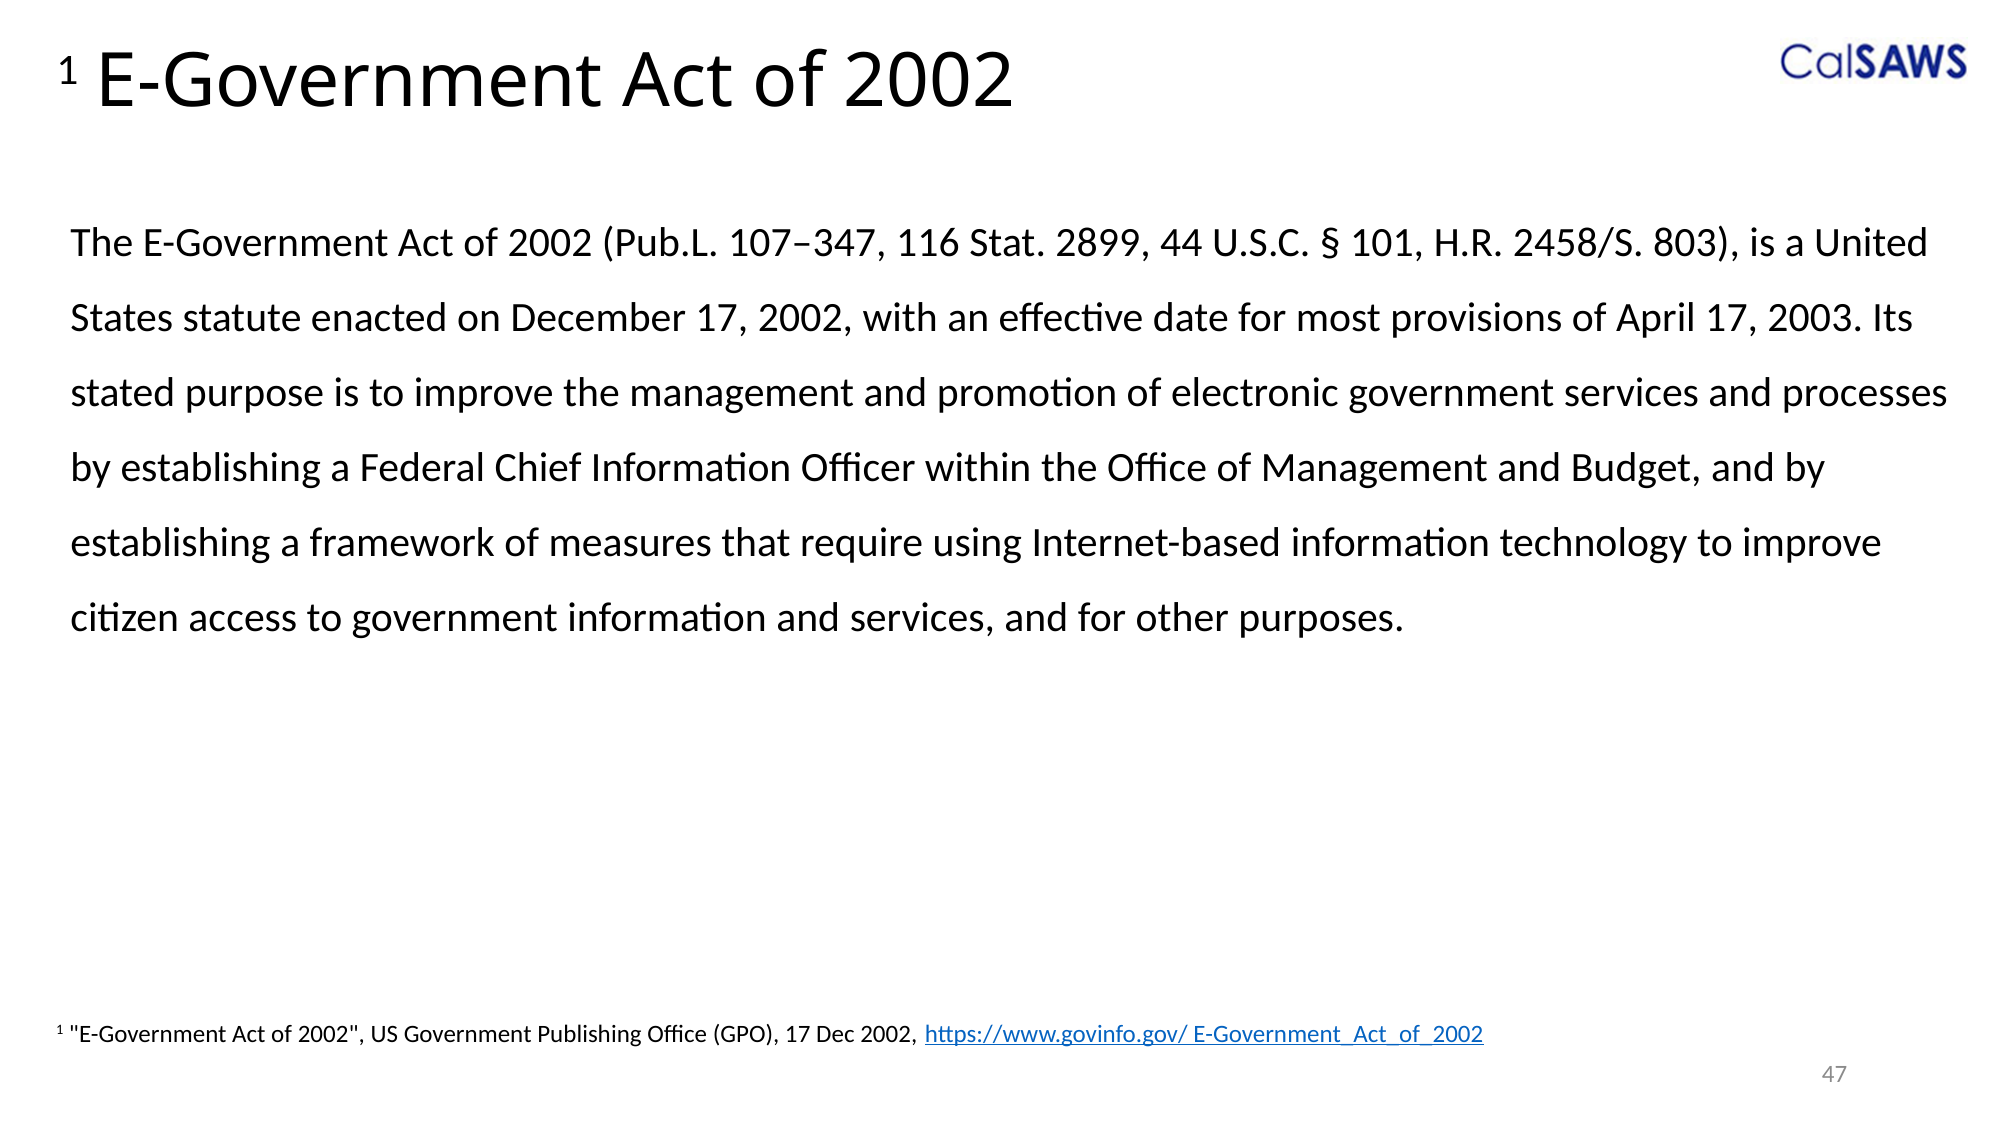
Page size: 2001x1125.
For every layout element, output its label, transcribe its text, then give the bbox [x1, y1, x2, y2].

slide_number 47 [1412, 1042, 1863, 1103]
title 1 E-Government Act of 2002 [41, 34, 1970, 155]
picture [1780, 37, 1968, 84]
list The E-Government Act of 2002 (Pub.L. 107–347, 116 Stat. 2899, 44 U.S.C. § 101, H.R. 2458/S. 803), is a United States statute enacted on December 17, 2002, with an effective date for most provisions of April 17, 2003. Its stated purpose is to improve the management and promotion of electronic government services and processes by establishing a Federal Chief Information Officer within the Office of Management and Budget, and by establishing a framework of measures that require using Internet-based information technology to improve citizen access to government information and services, and for other purposes. [55, 182, 1970, 955]
text_box 1 "E-Government Act of 2002", US Government Publishing Office (GPO), 17 Dec 2002, https://www.govinfo.gov/ E-Government_Act_of_2002 [41, 1009, 1732, 1055]
